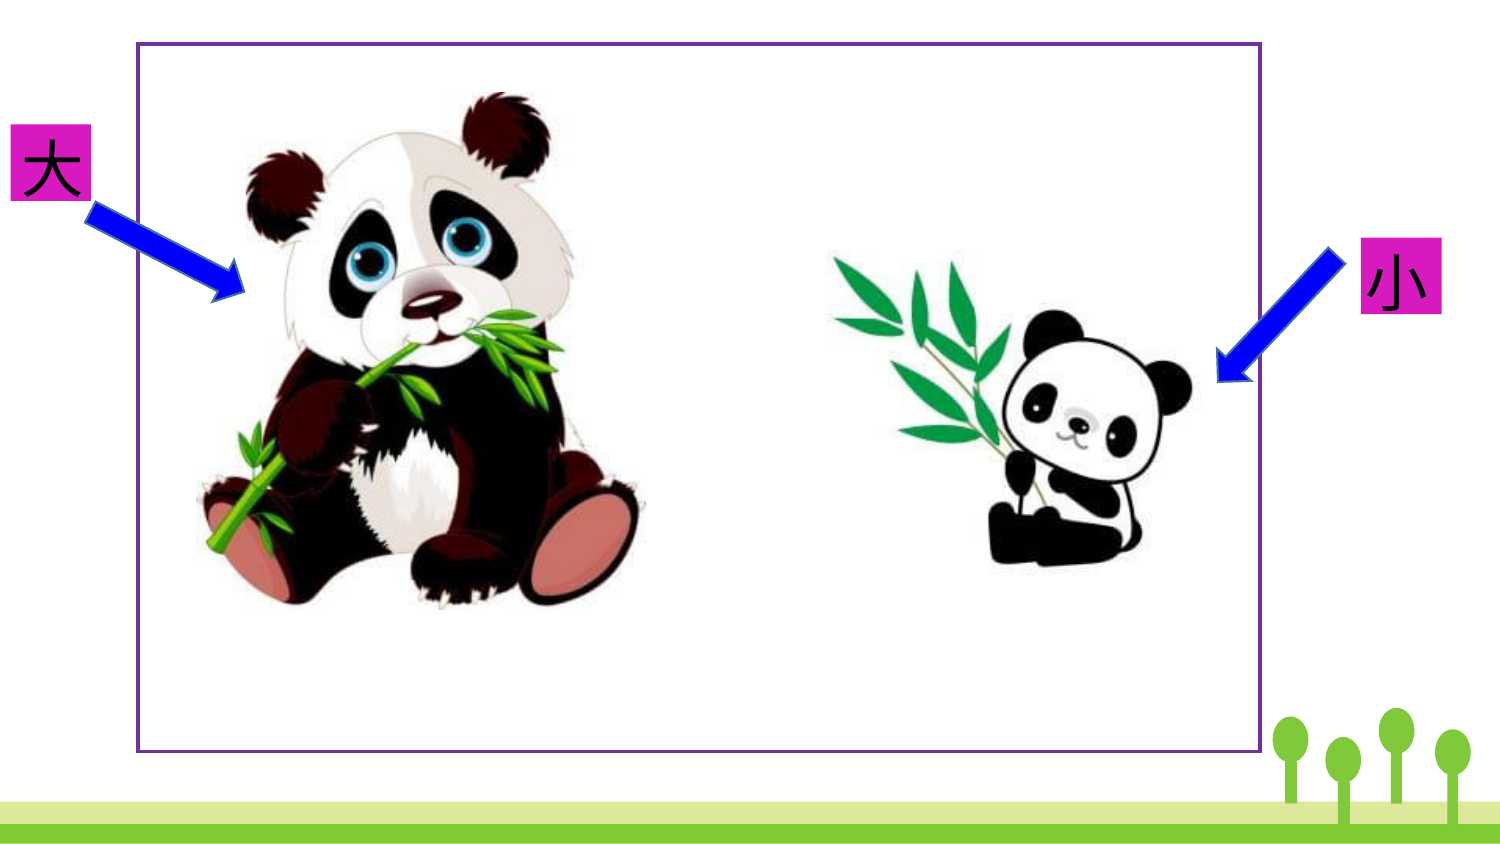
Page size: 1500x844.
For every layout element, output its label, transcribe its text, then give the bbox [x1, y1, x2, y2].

picture [196, 92, 646, 610]
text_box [0, 707, 1500, 844]
text_box [83, 200, 196, 282]
text_box 小 [1354, 238, 1431, 325]
picture [801, 200, 1225, 624]
text_box [1360, 237, 1443, 315]
text_box 大 [10, 123, 87, 211]
text_box [137, 43, 1261, 707]
text_box [1225, 246, 1347, 383]
text_box [87, 123, 92, 202]
